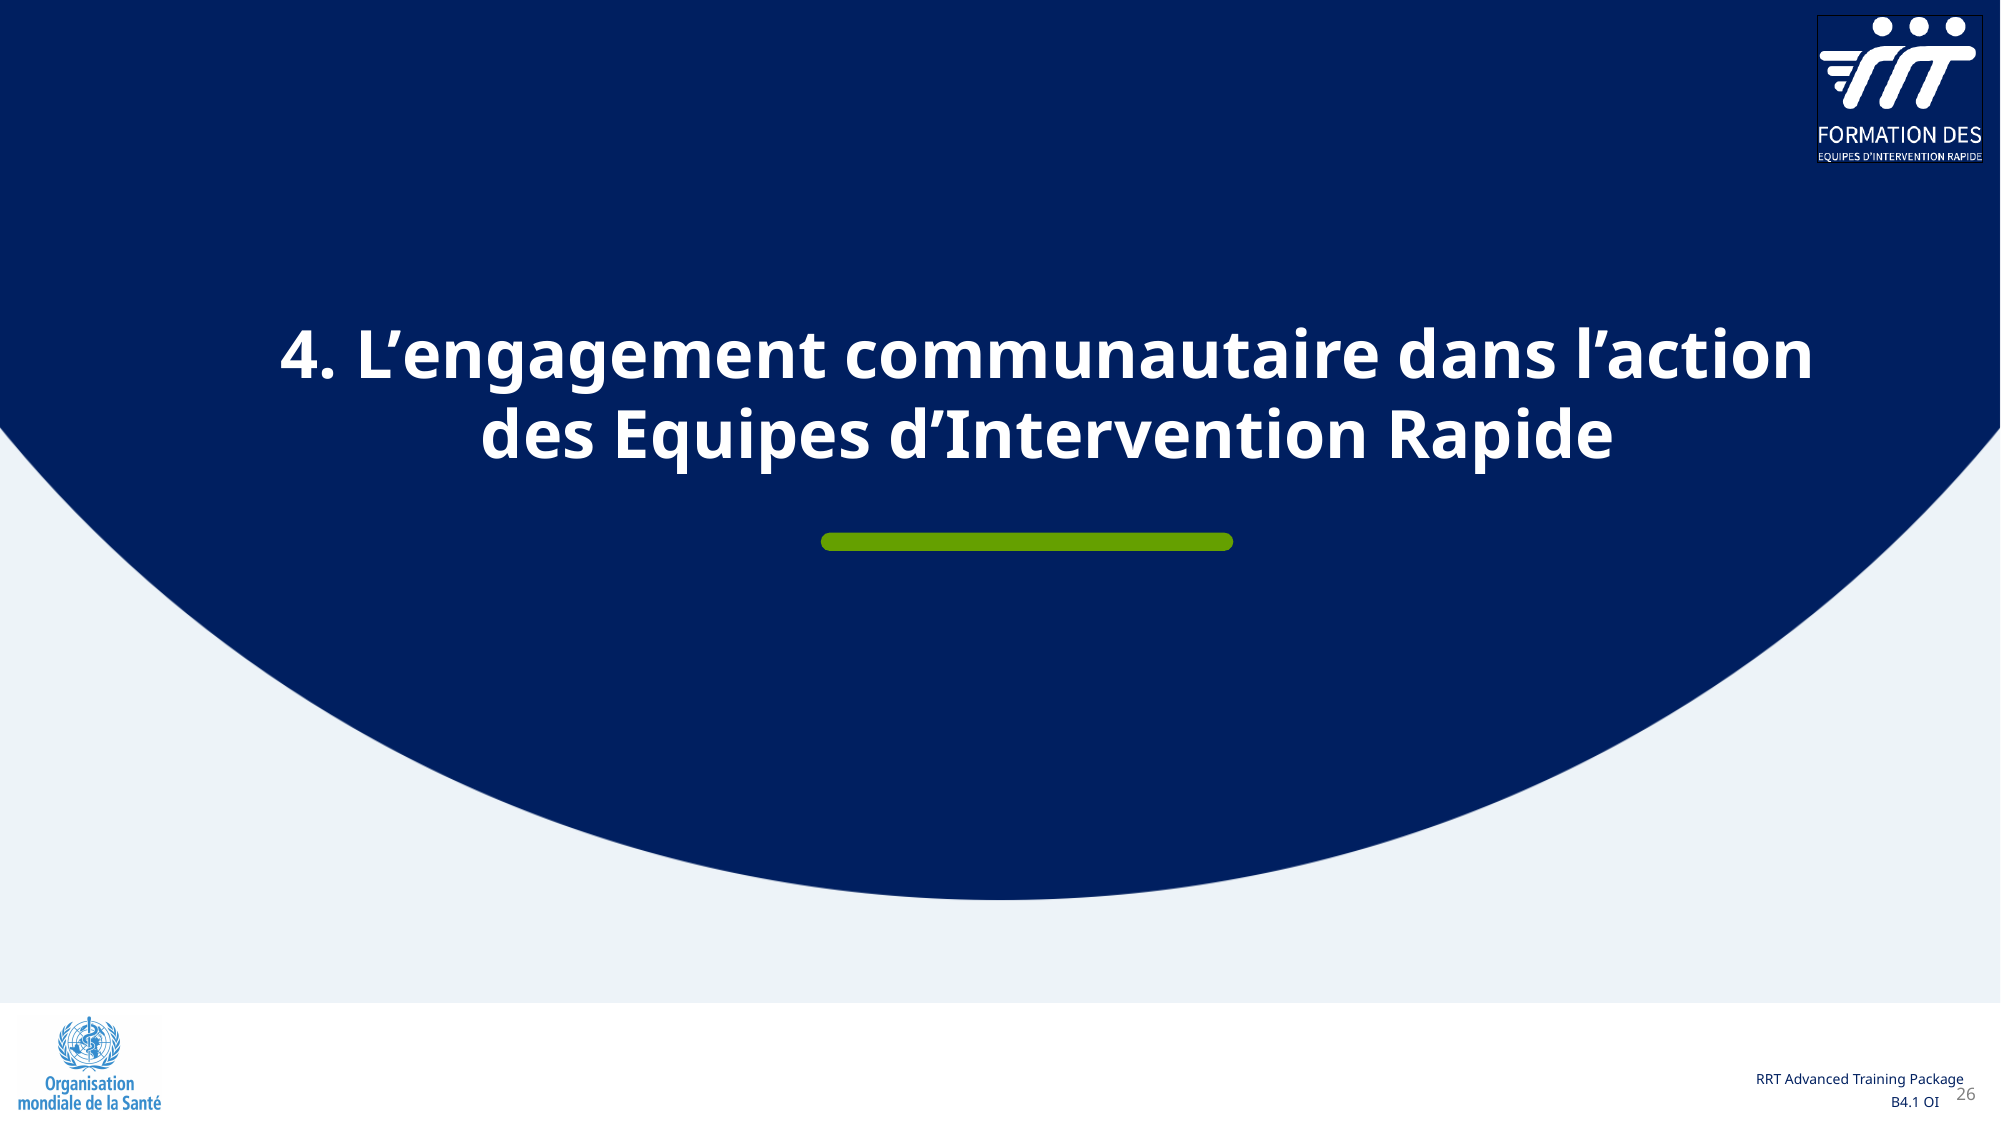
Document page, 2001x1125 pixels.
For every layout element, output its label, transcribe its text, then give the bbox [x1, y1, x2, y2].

picture [0, 0, 2001, 1003]
picture [17, 1015, 162, 1111]
list 4. L’engagement communautaire dans l’action des Equipes d’Intervention Rapide [225, 303, 1867, 506]
